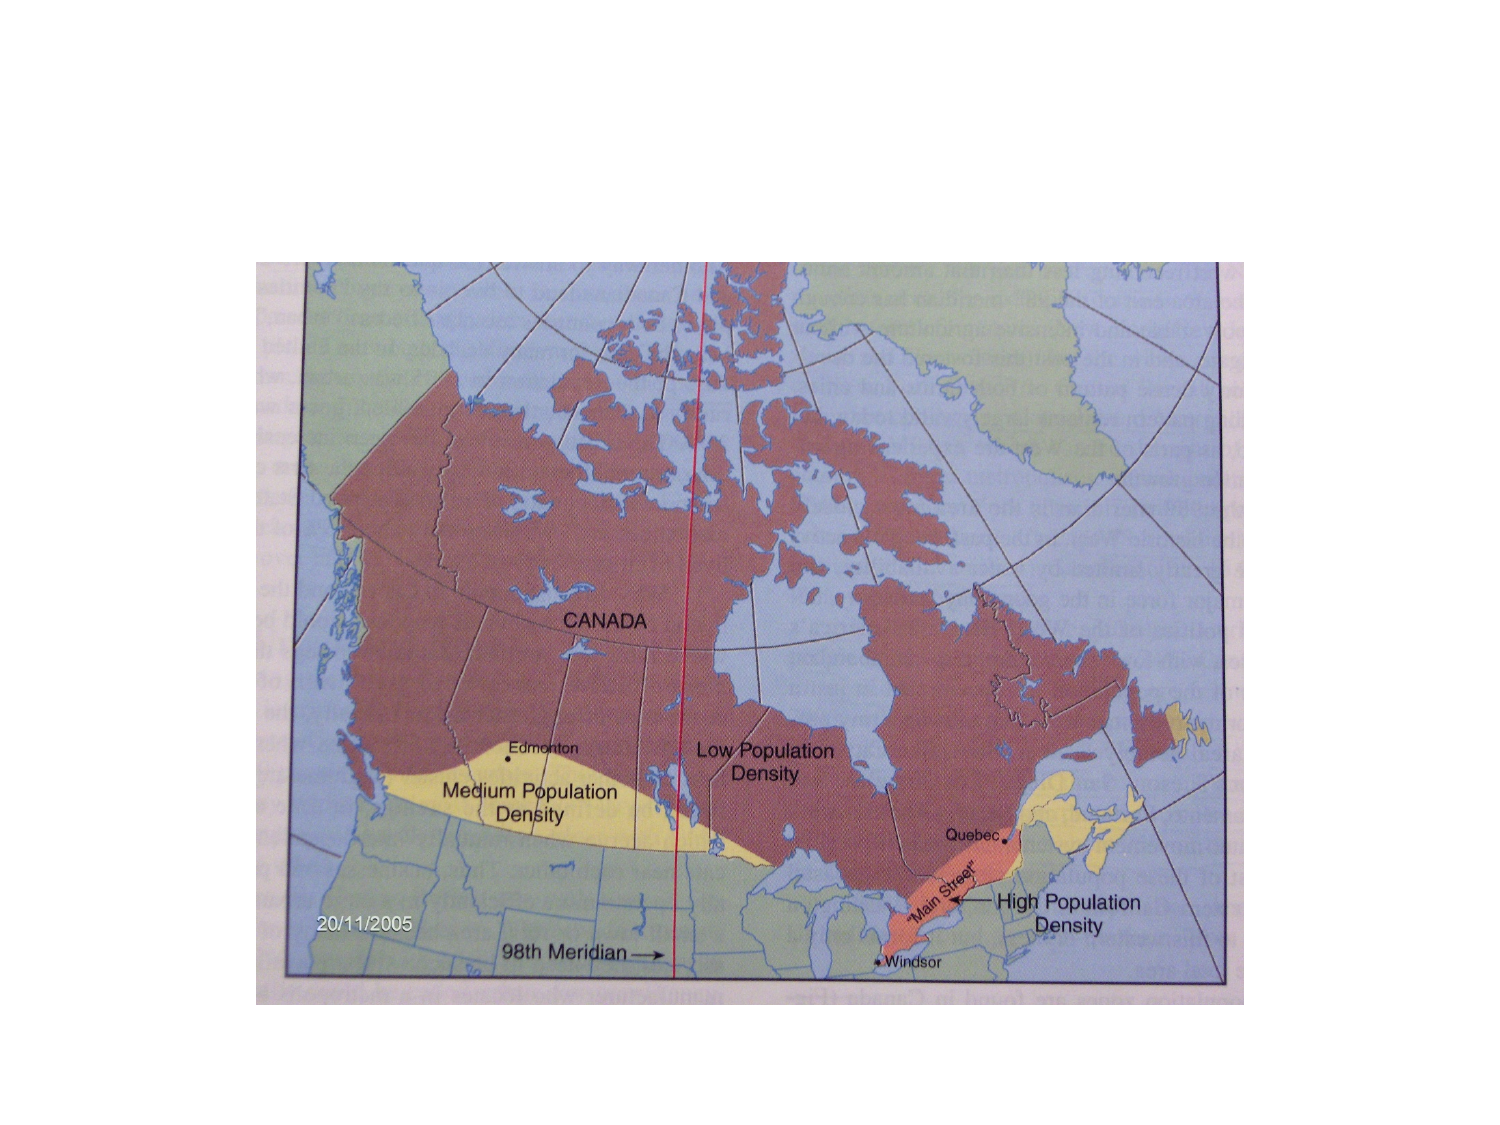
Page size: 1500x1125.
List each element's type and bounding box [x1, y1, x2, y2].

list [256, 262, 1244, 1006]
